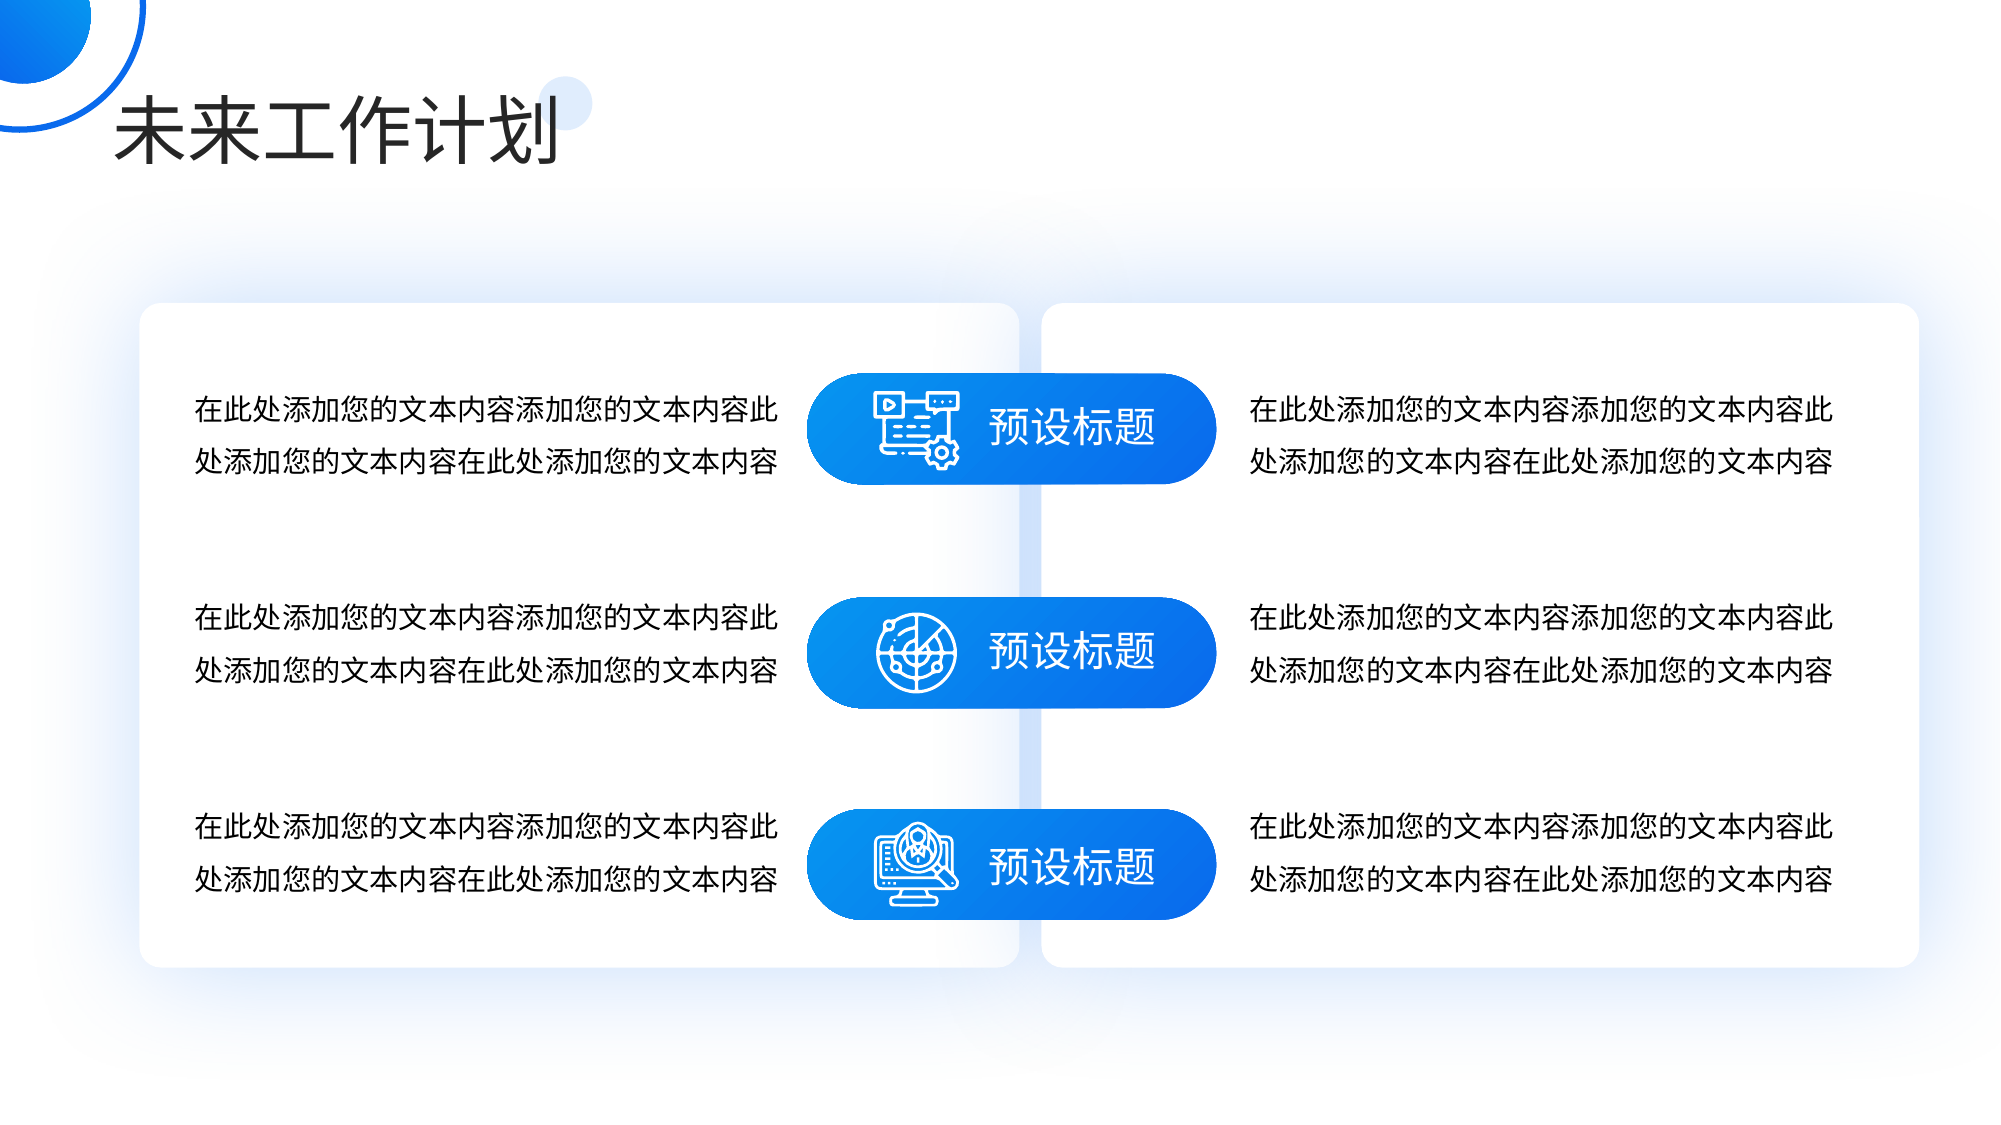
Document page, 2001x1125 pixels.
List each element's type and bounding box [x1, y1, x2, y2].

text_box [139, 302, 1920, 968]
